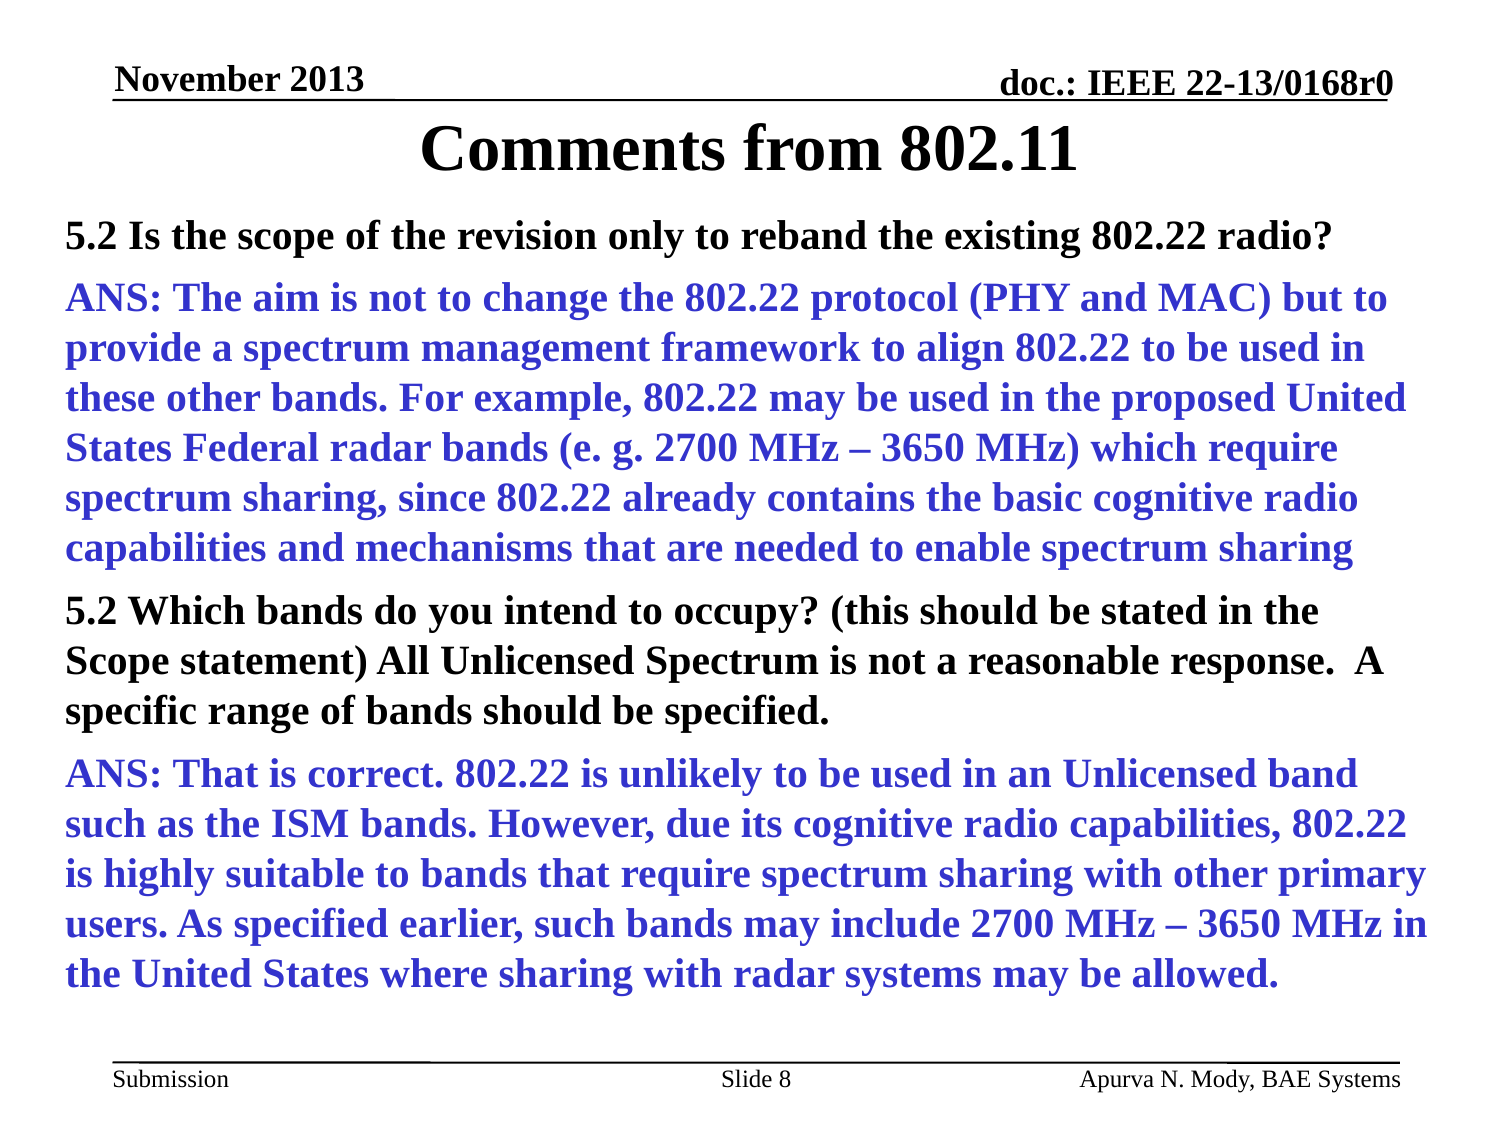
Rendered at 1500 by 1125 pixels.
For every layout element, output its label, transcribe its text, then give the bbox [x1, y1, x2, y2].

slide_number Slide 8 [712, 1061, 800, 1123]
footer Apurva N. Mody, BAE Systems [878, 1061, 1402, 1093]
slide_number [114, 54, 423, 100]
list 5.2 Is the scope of the revision only to reband the existing 802.22 radio? ANS: The aim is not to change the 802.22 protocol (PHY and MAC) but to provide a spectrum management framework to align 802.22 to be used in these other bands. For example, 802.22 may be used in the proposed United States Federal radar bands (e. g. 2700 MHz – 3650 MHz) which require spectrum sharing, since 802.22 already contains the basic cognitive radio capabilities and mechanisms that are needed to enable spectrum sharing 5.2 Which bands do you intend to occupy? (this should be stated in the Scope statement) All Unlicensed Spectrum is not a reasonable response. A specific range of bands should be specified. ANS: That is correct. 802.22 is unlikely to be used in an Unlicensed band such as the ISM bands. However, due its cognitive radio capabilities, 802.22 is highly suitable to bands that require spectrum sharing with other primary users. As specified earlier, such bands may include 2700 MHz – 3650 MHz in the United States where sharing with radar systems may be allowed. [49, 199, 1451, 988]
title Comments from 802.11 [112, 99, 1388, 188]
